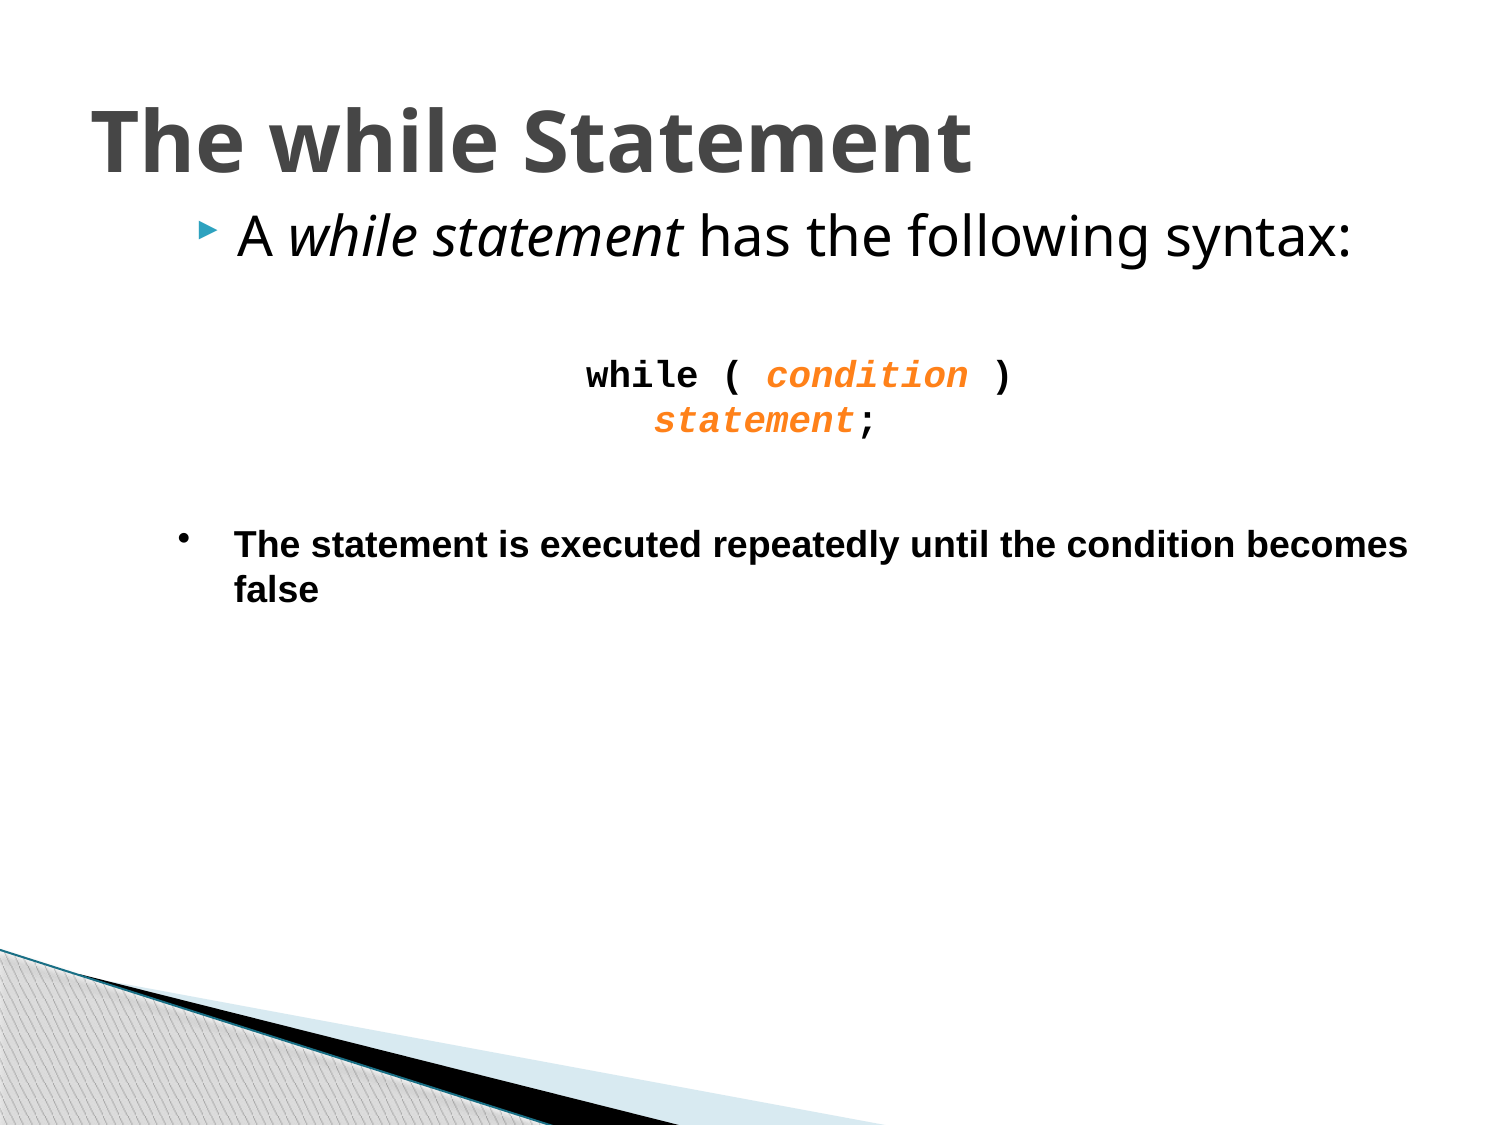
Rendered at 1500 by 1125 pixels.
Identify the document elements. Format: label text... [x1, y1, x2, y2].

list A while statement has the following syntax: [162, 200, 1463, 331]
text_box The statement is executed repeatedly until the condition becomes false [162, 512, 1463, 1013]
title The while Statement [75, 45, 1425, 233]
text_box while ( condition ) statement; [571, 342, 1029, 448]
